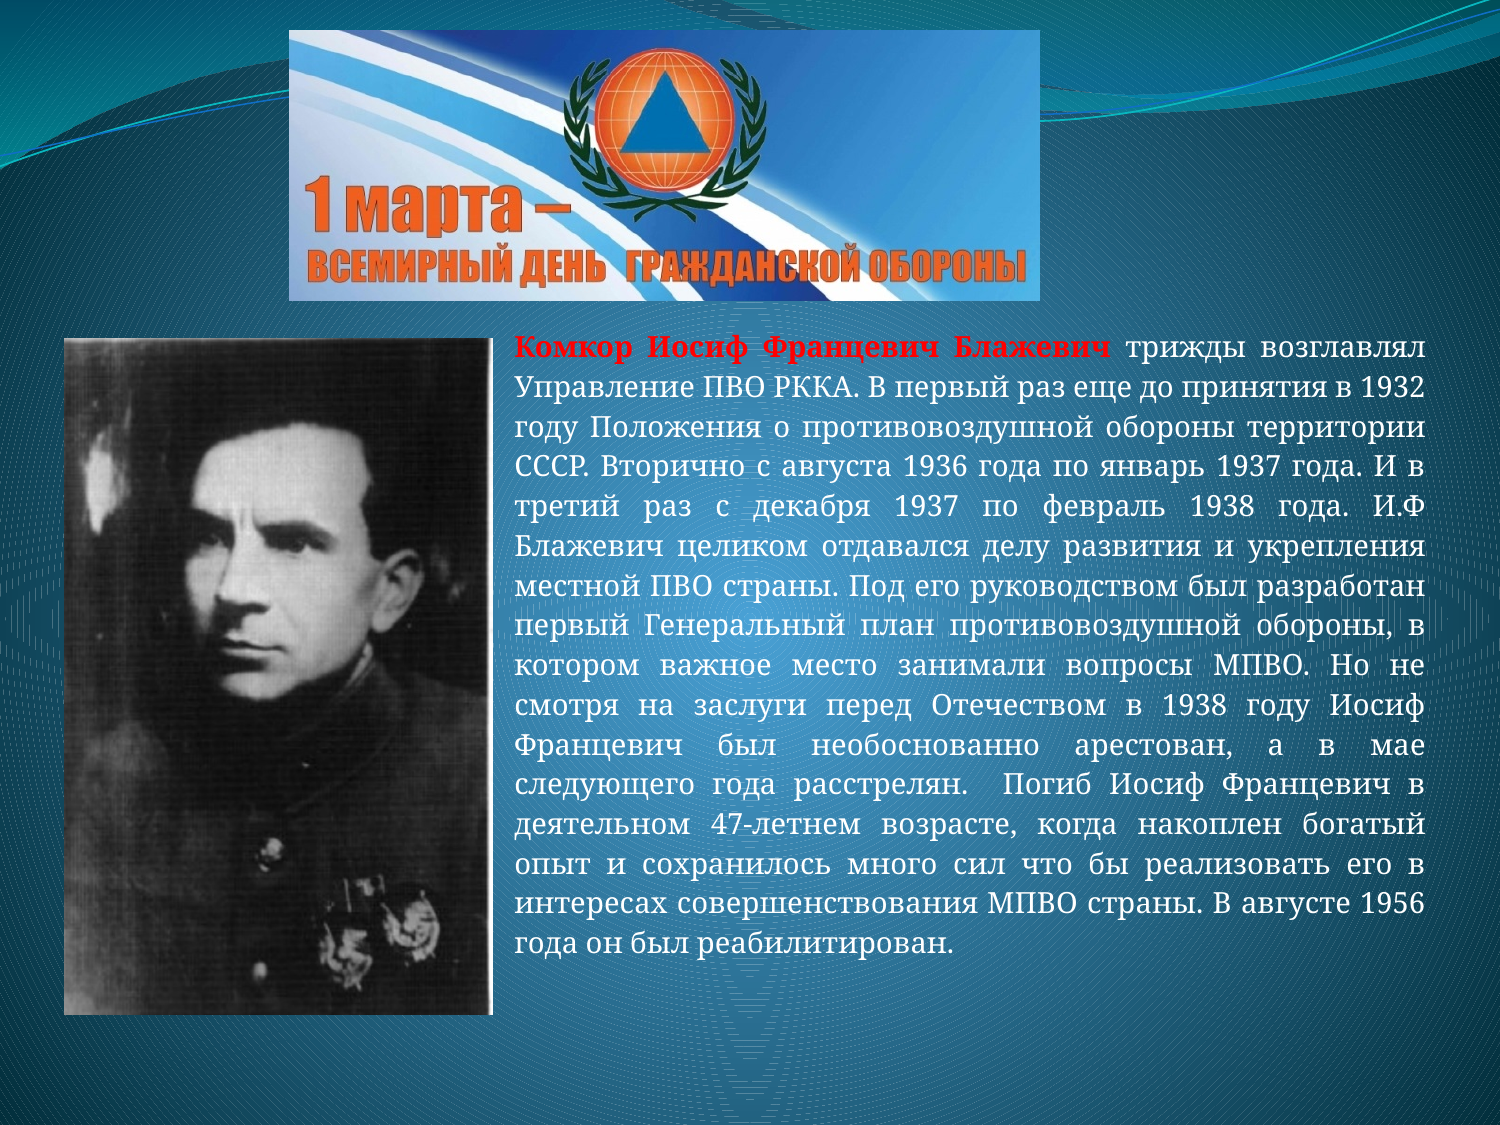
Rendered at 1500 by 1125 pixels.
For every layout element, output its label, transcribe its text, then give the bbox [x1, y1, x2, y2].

picture [288, 30, 1040, 301]
table_header Комкор Иосиф Францевич Блажевич трижды возглавлял Управление ПВО РККА. В первый раз еще до принятия в 1932 году Положения о противовоздушной обороны территории СССР. Вторично с августа 1936 года по январь 1937 года. И в третий раз с декабря 1937 по февраль 1938 года. И.Ф Блажевич целиком отдавался делу развития и укрепления местной ПВО страны. Под его руководством был разработан первый Генеральный план противовоздушной обороны, в котором важное место занимали вопросы МПВО. Но не смотря на заслуги перед Отечеством в 1938 году Иосиф Францевич был необоснованно арестован, а в мае следующего года расстрелян. Погиб Иосиф Францевич в деятельном 47-летнем возрасте, когда накоплен богатый опыт и сохранилось много сил что бы реализовать его в интересах совершенствования МПВО страны. В августе 1956 года он был реабилитирован. [506, 326, 1435, 1123]
picture [64, 337, 494, 1015]
table_header [89, 326, 506, 1123]
